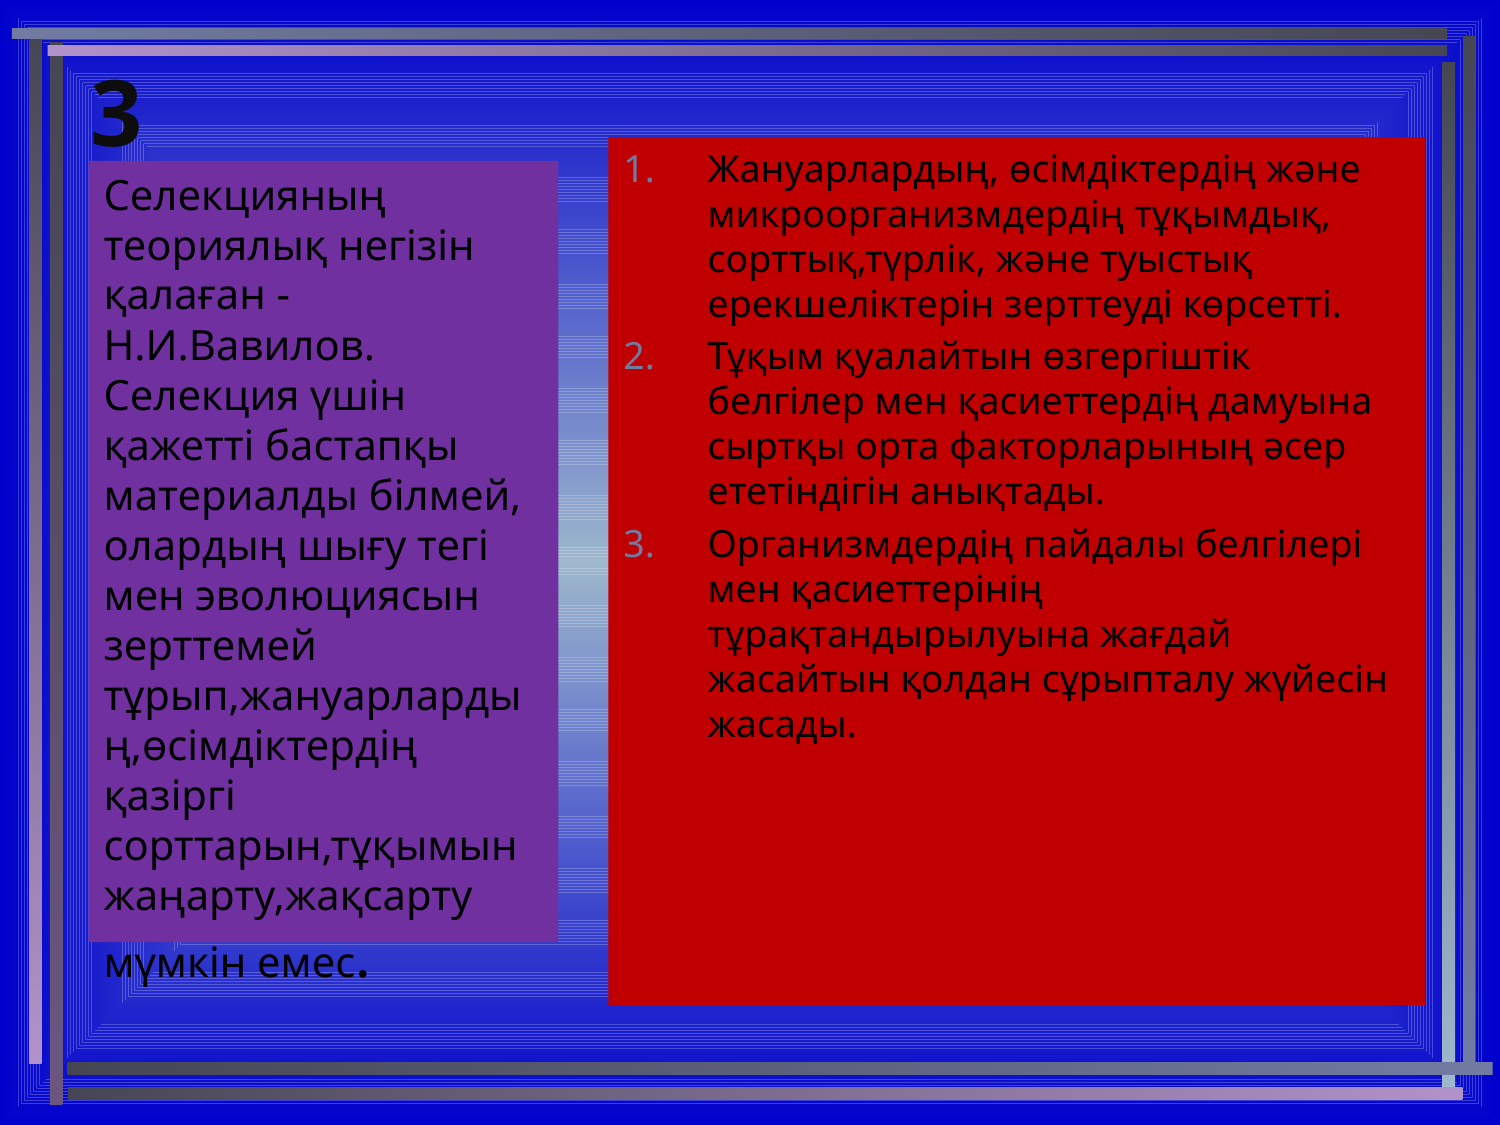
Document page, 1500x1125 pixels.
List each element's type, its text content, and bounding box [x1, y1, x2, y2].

list Жануарлардың, өсімдіктердің және микроорганизмдердің тұқымдық, сорттық,түрлік, және туыстық ерекшеліктерін зерттеуді көрсетті. Тұқым қуалайтын өзгергіштік белгілер мен қасиеттердің дамуына сыртқы орта факторларының әсер ететіндігін анықтады. Организмдердің пайдалы белгілері мен қасиеттерінің тұрақтандырылуына жағдай жасайтын қолдан сұрыпталу жүйесін жасады. [608, 137, 1425, 1005]
list Селекцияның теориялық негізін қалаған -Н.И.Вавилов. Селекция үшін қажетті бастапқы материалды білмей, олардың шығу тегі мен эволюциясын зерттемей тұрып,жануарлардың,өсімдіктердің қазіргі сорттарын,тұқымын жаңарту,жақсарту мүмкін емес. [88, 160, 559, 943]
title 3 [75, 44, 569, 173]
